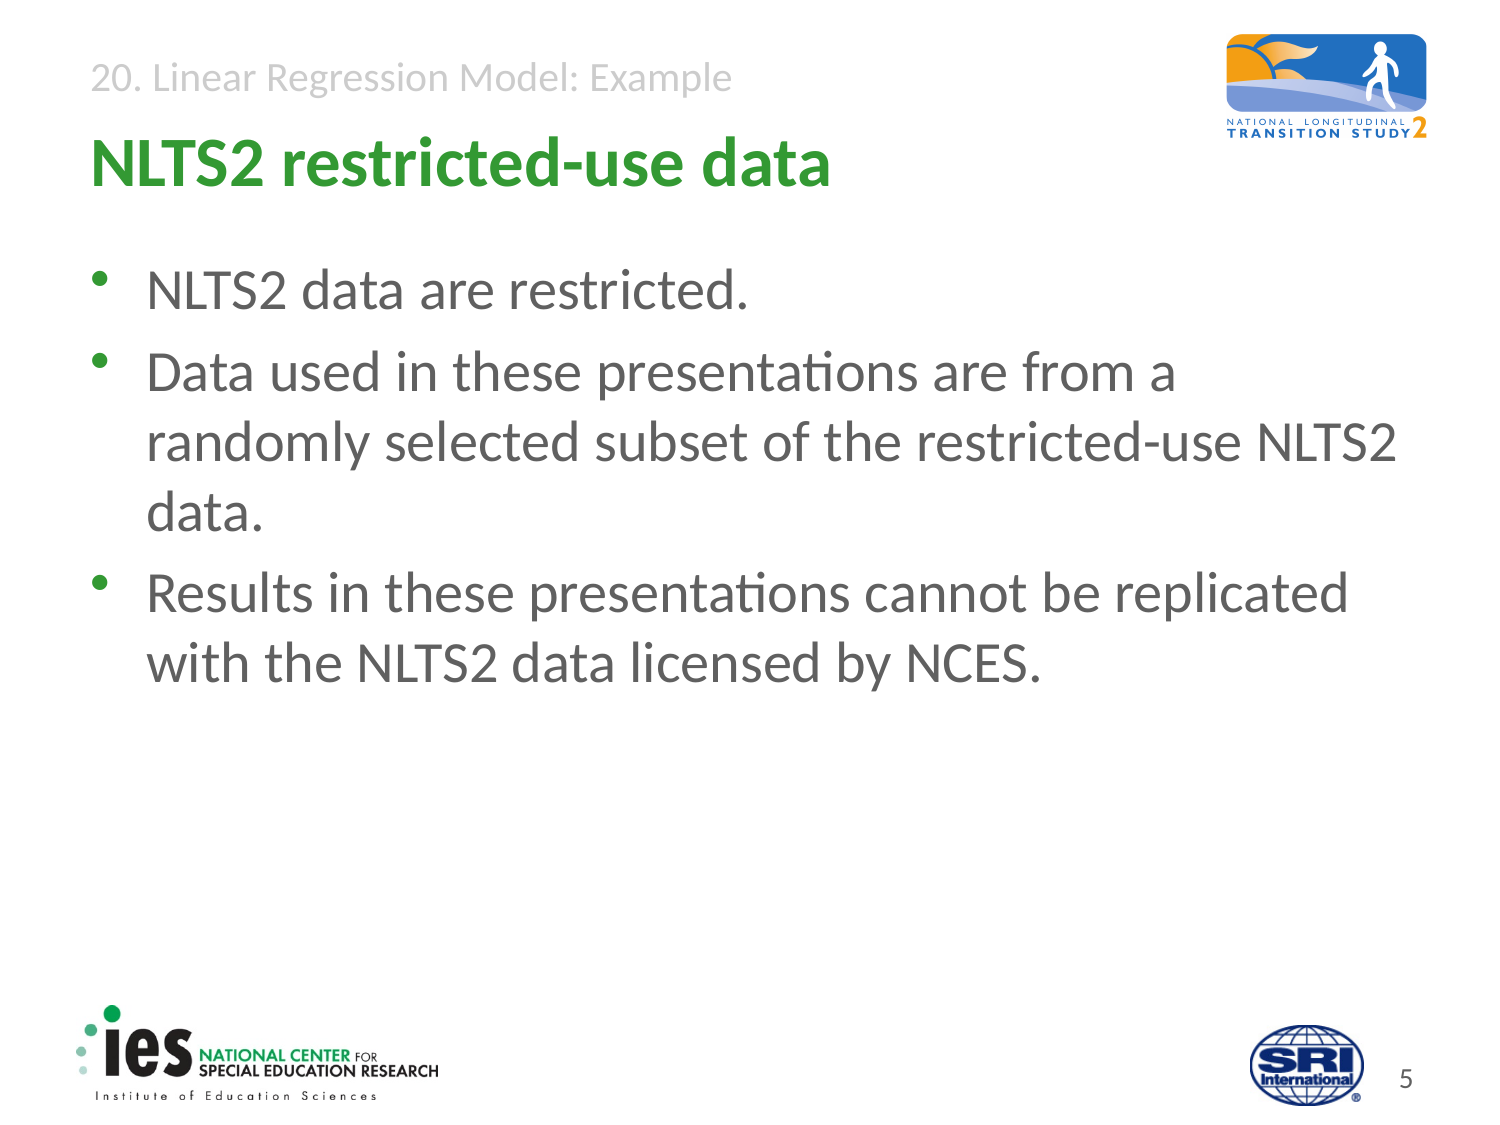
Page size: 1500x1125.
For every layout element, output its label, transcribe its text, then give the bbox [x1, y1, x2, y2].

slide_number 4 [1324, 1051, 1429, 1125]
title NLTS2 restricted-use data [74, 90, 1426, 226]
picture [76, 1005, 438, 1100]
list NLTS2 data are restricted. Data used in these presentations are from a randomly selected subset of the restricted-use NLTS2 data. Results in these presentations cannot be replicated with the NLTS2 data licensed by NCES. [74, 243, 1426, 987]
picture [1250, 1025, 1364, 1106]
